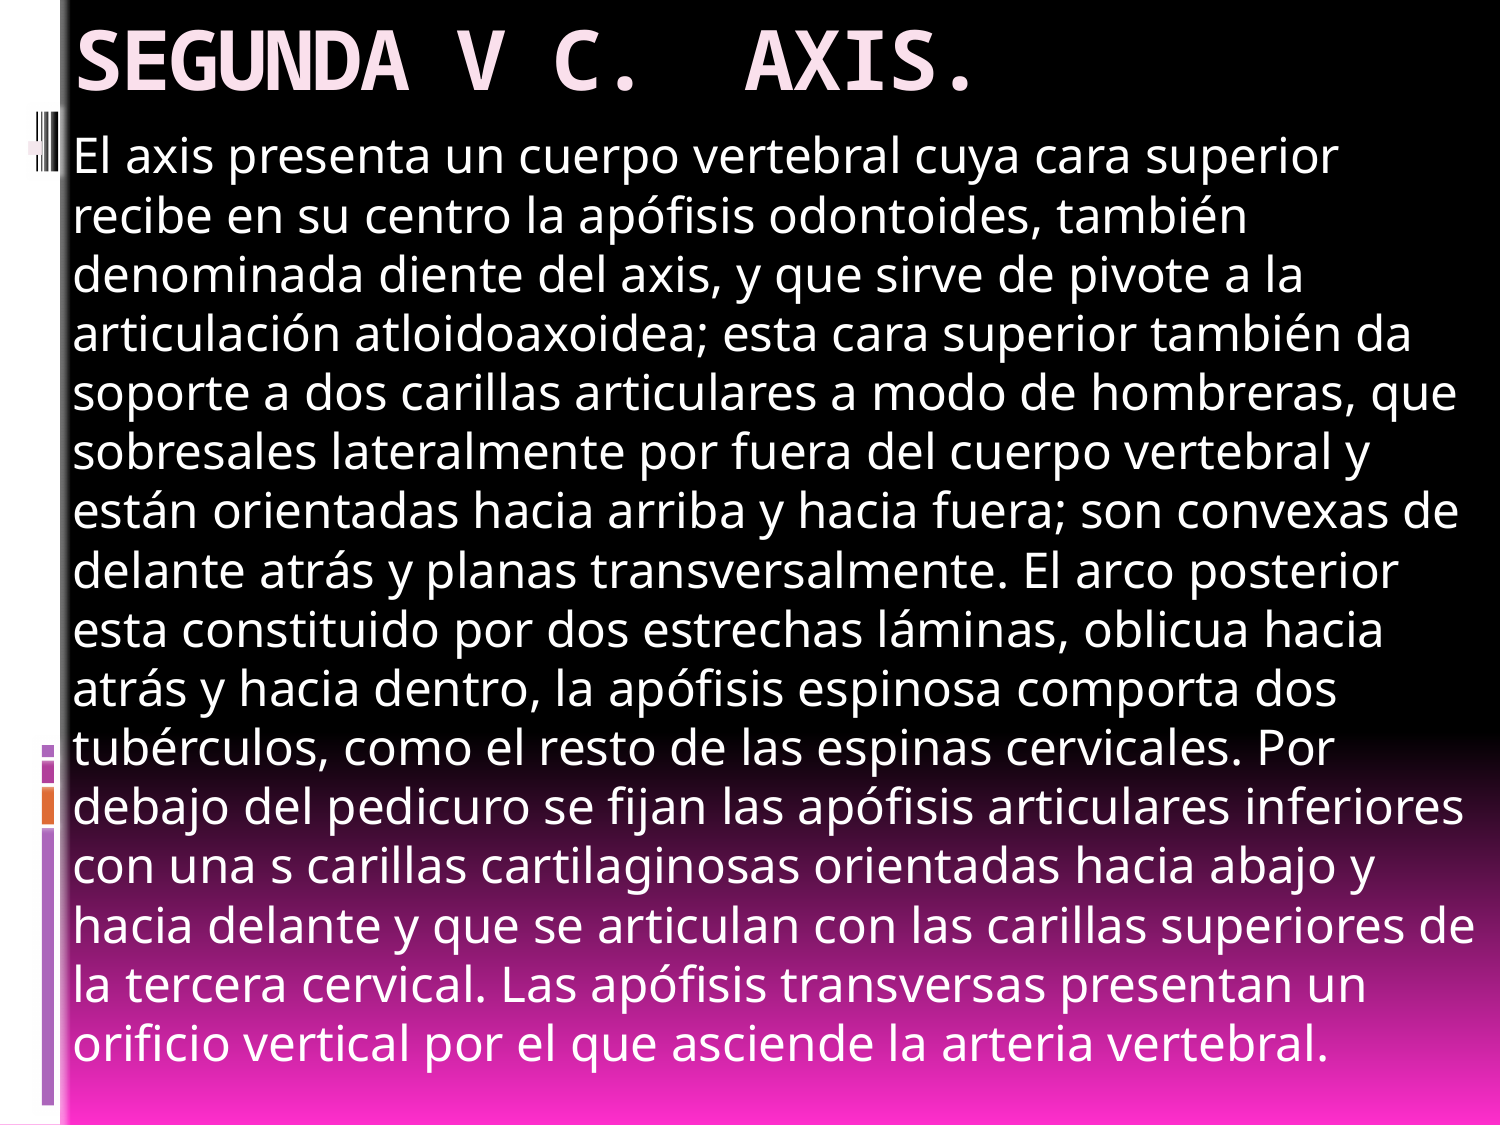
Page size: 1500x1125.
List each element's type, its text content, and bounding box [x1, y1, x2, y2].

title SEGUNDA V C. AXIS. [58, 0, 1500, 117]
list El axis presenta un cuerpo vertebral cuya cara superior recibe en su centro la apófisis odontoides, también denominada diente del axis, y que sirve de pivote a la articulación atloidoaxoidea; esta cara superior también da soporte a dos carillas articulares a modo de hombreras, que sobresales lateralmente por fuera del cuerpo vertebral y están orientadas hacia arriba y hacia fuera; son convexas de delante atrás y planas transversalmente. El arco posterior esta constituido por dos estrechas láminas, oblicua hacia atrás y hacia dentro, la apófisis espinosa comporta dos tubérculos, como el resto de las espinas cervicales. Por debajo del pedicuro se fijan las apófisis articulares inferiores con una s carillas cartilaginosas orientadas hacia abajo y hacia delante y que se articulan con las carillas superiores de la tercera cervical. Las apófisis transversas presentan un orificio vertical por el que asciende la arteria vertebral. [0, 117, 1500, 1125]
